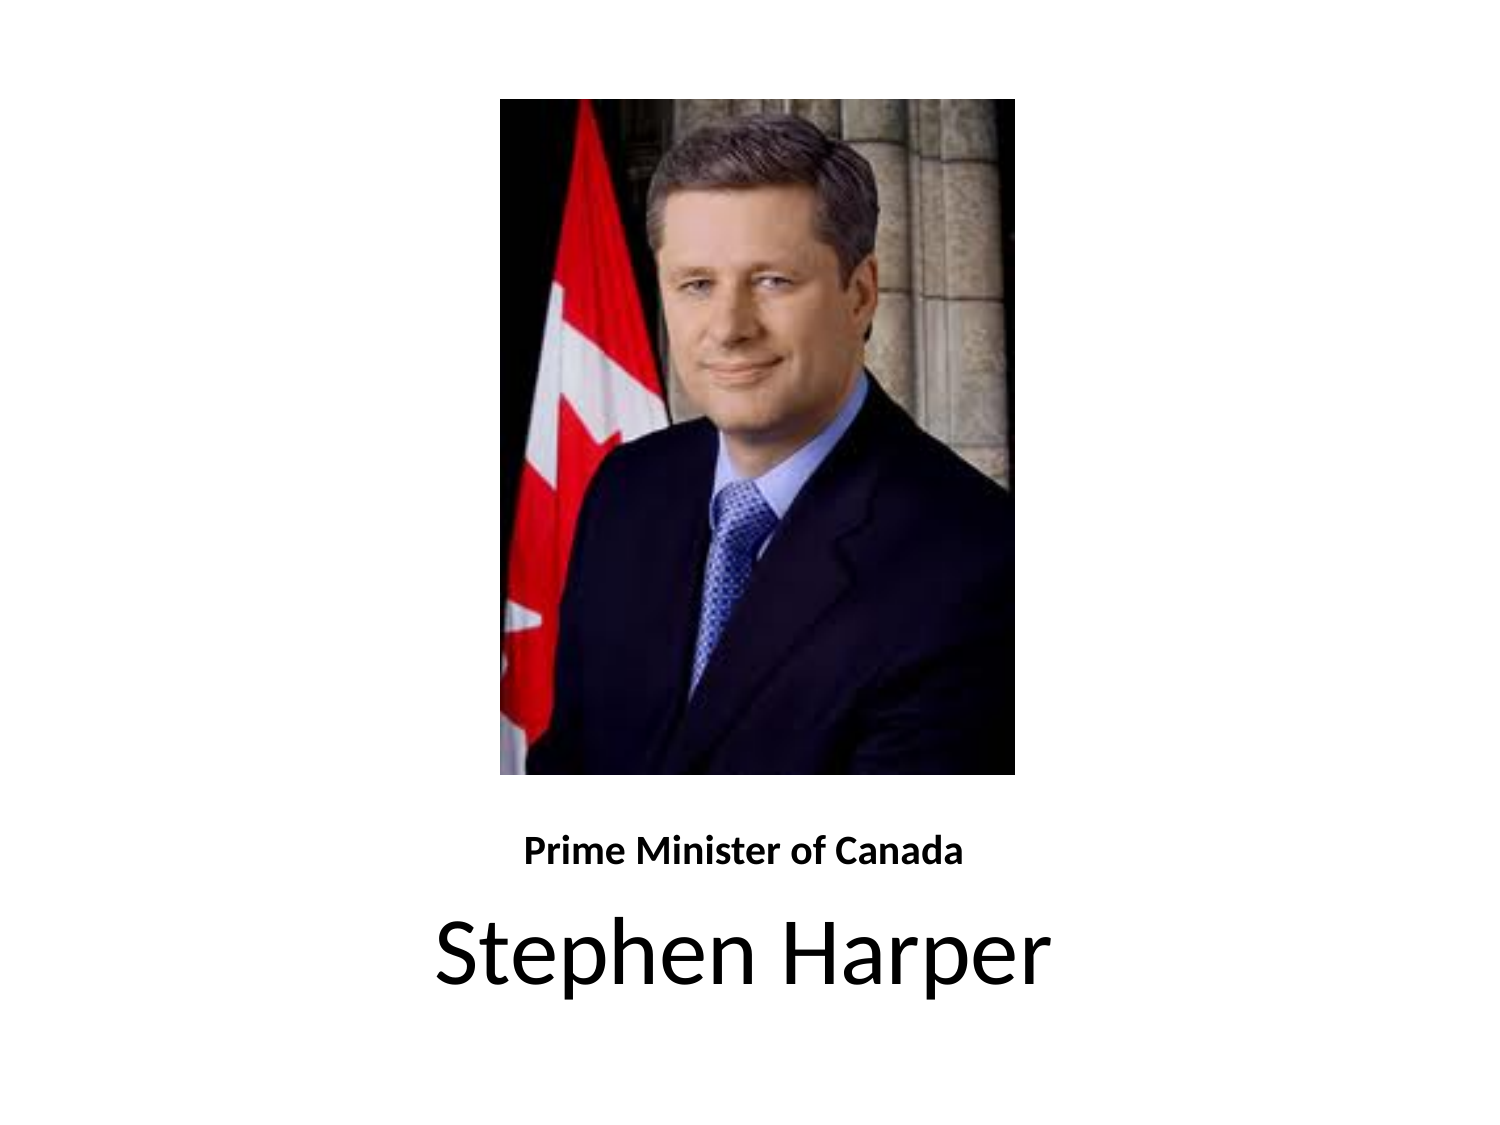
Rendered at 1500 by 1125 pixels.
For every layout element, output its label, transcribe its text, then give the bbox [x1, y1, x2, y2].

list Stephen Harper [294, 880, 1194, 1013]
picture [499, 99, 1016, 776]
title Prime Minister of Canada [294, 787, 1194, 880]
